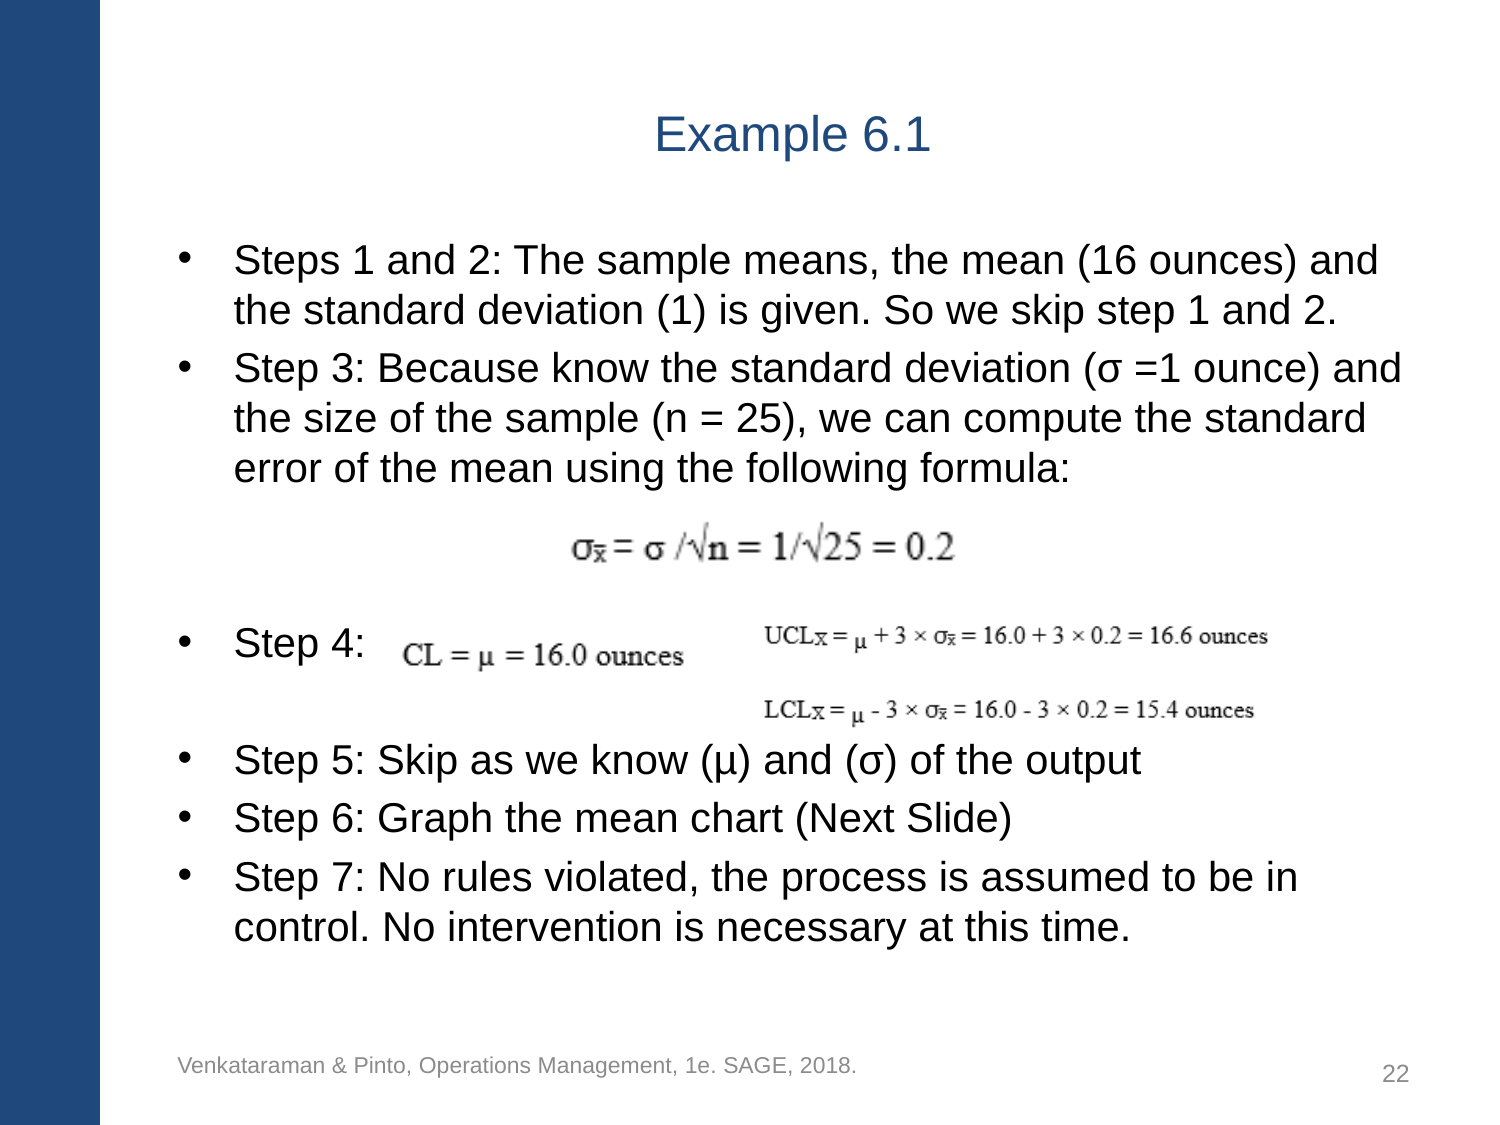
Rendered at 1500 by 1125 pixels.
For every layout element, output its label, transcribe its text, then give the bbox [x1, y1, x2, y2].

picture [374, 612, 727, 695]
list Steps 1 and 2: The sample means, the mean (16 ounces) and the standard deviation (1) is given. So we skip step 1 and 2. Step 3: Because know the standard deviation (σ =1 ounce) and the size of the sample (n = 25), we can compute the standard error of the mean using the following formula: Step 4: Step 5: Skip as we know (µ) and (σ) of the output Step 6: Graph the mean chart (Next Slide) Step 7: No rules violated, the process is assumed to be in control. No intervention is necessary at this time. [162, 224, 1425, 1013]
footer Venkataraman & Pinto, Operations Management, 1e. SAGE, 2018. [162, 1042, 1313, 1103]
picture [524, 506, 1013, 583]
slide_number 22 [1350, 1042, 1425, 1103]
picture [743, 588, 1313, 743]
title Example 6.1 [162, 37, 1425, 224]
